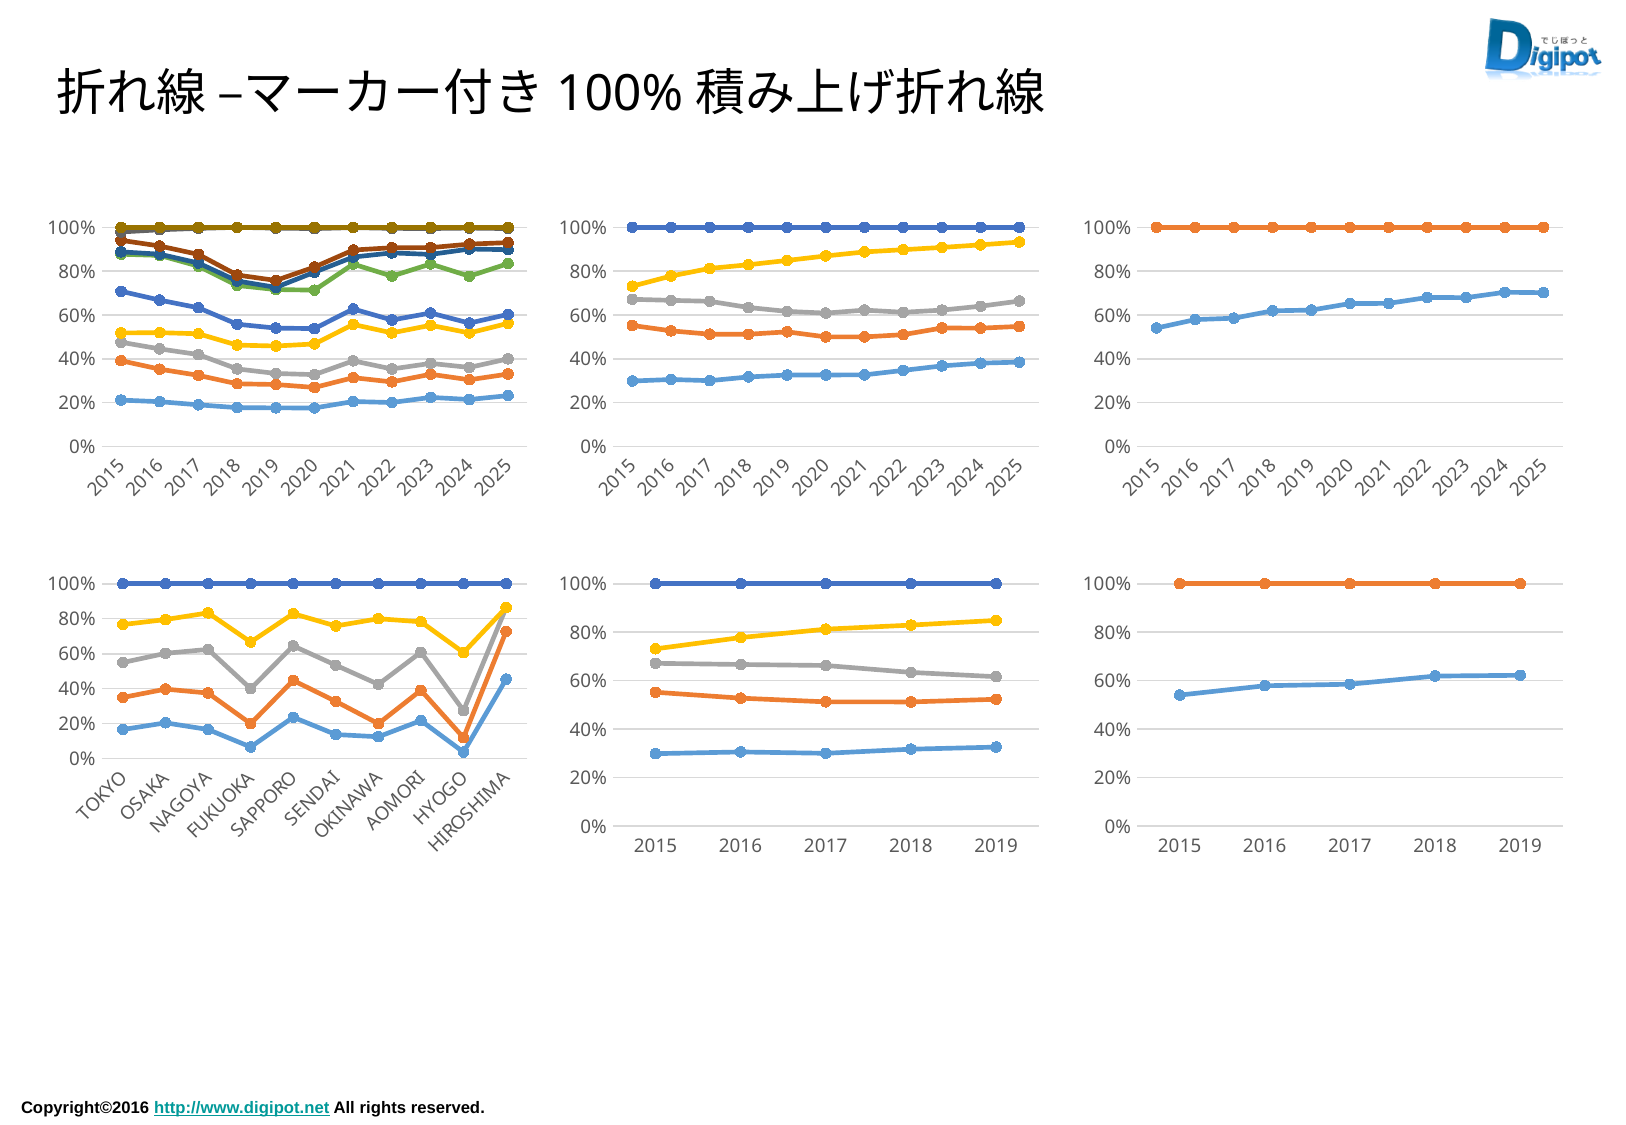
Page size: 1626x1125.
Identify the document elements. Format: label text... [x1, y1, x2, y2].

chart [37, 564, 538, 865]
text_box 折れ線 –マーカー付き100%積み上げ折れ線 [41, 53, 1061, 128]
chart [1072, 564, 1574, 865]
chart [1072, 207, 1574, 509]
chart [548, 207, 1049, 509]
picture [1485, 18, 1602, 82]
chart [37, 207, 538, 509]
chart [548, 564, 1049, 865]
